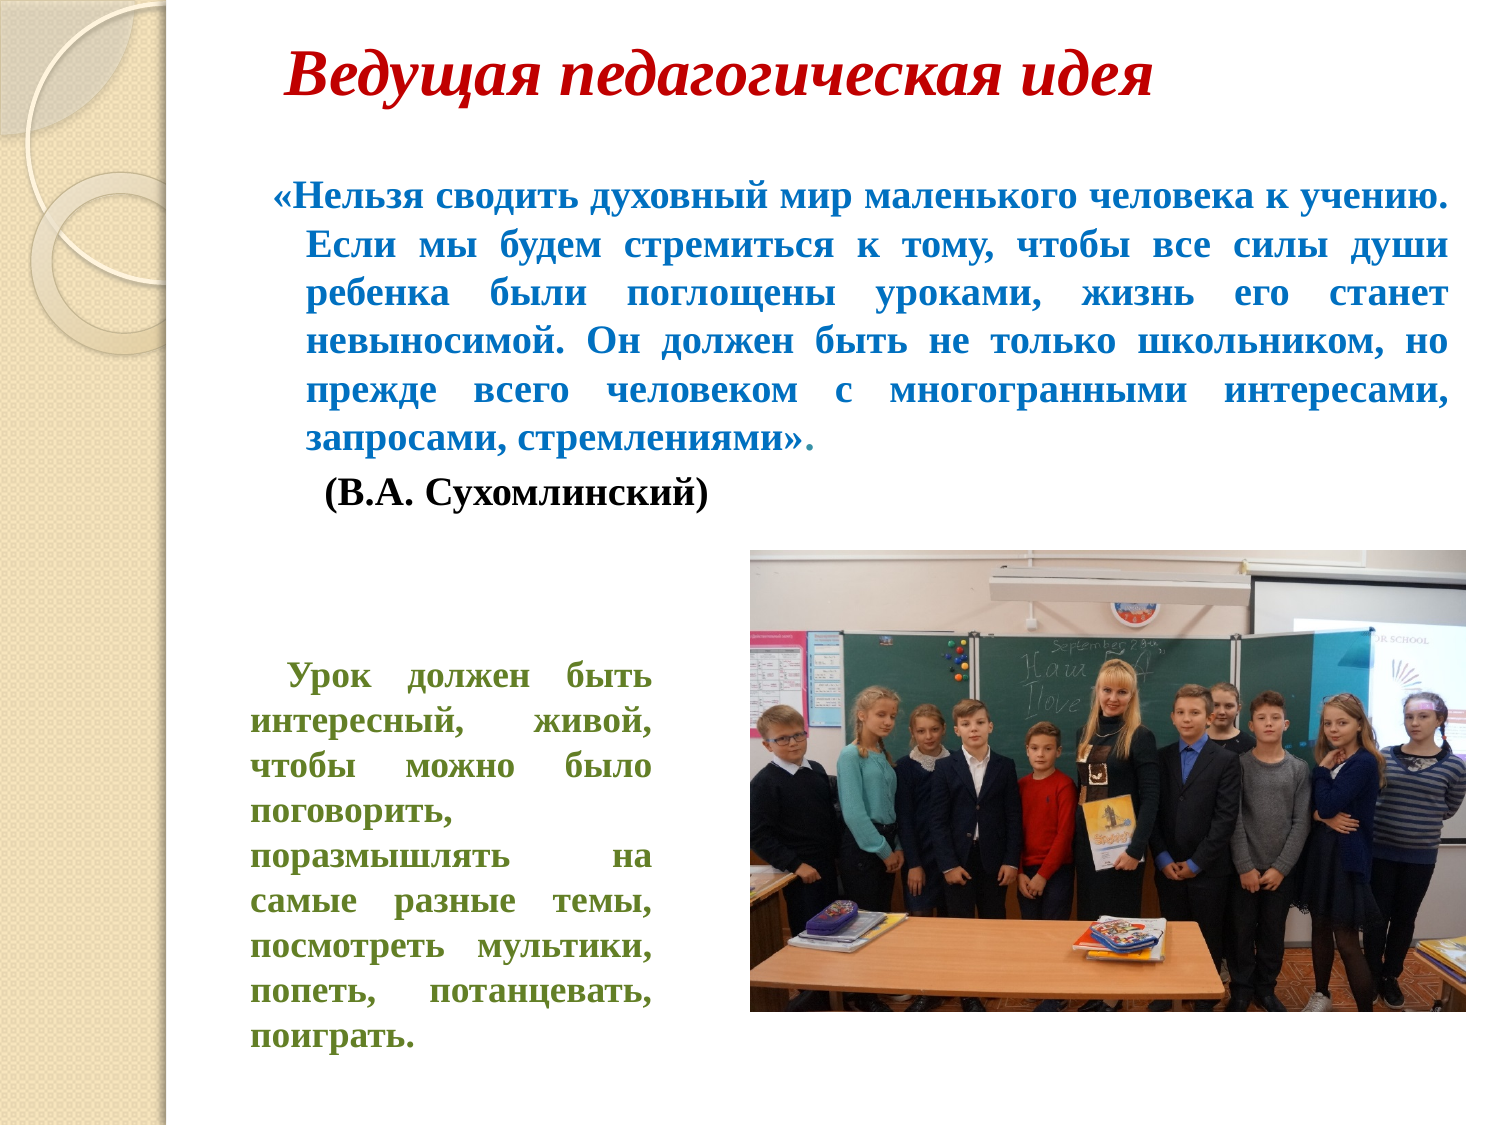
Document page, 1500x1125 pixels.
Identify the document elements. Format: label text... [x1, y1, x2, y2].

picture [749, 550, 1466, 1012]
text_box Урок должен быть интересный, живой, чтобы можно было поговорить, поразмышлять на самые разные темы, посмотреть мультики, попеть, потанцевать, поиграть. [235, 642, 668, 1063]
title Ведущая педагогическая идея [270, 0, 1500, 138]
list «Нельзя сводить духовный мир маленького человека к учению. Если мы будем стремиться к тому, чтобы все силы души ребенка были поглощены уроками, жизнь его станет невыносимой. Он должен быть не только школьником, но прежде всего человеком с многогранными интересами, запросами, стремлениями». (В.А. Сухомлинский) [235, 160, 1466, 528]
